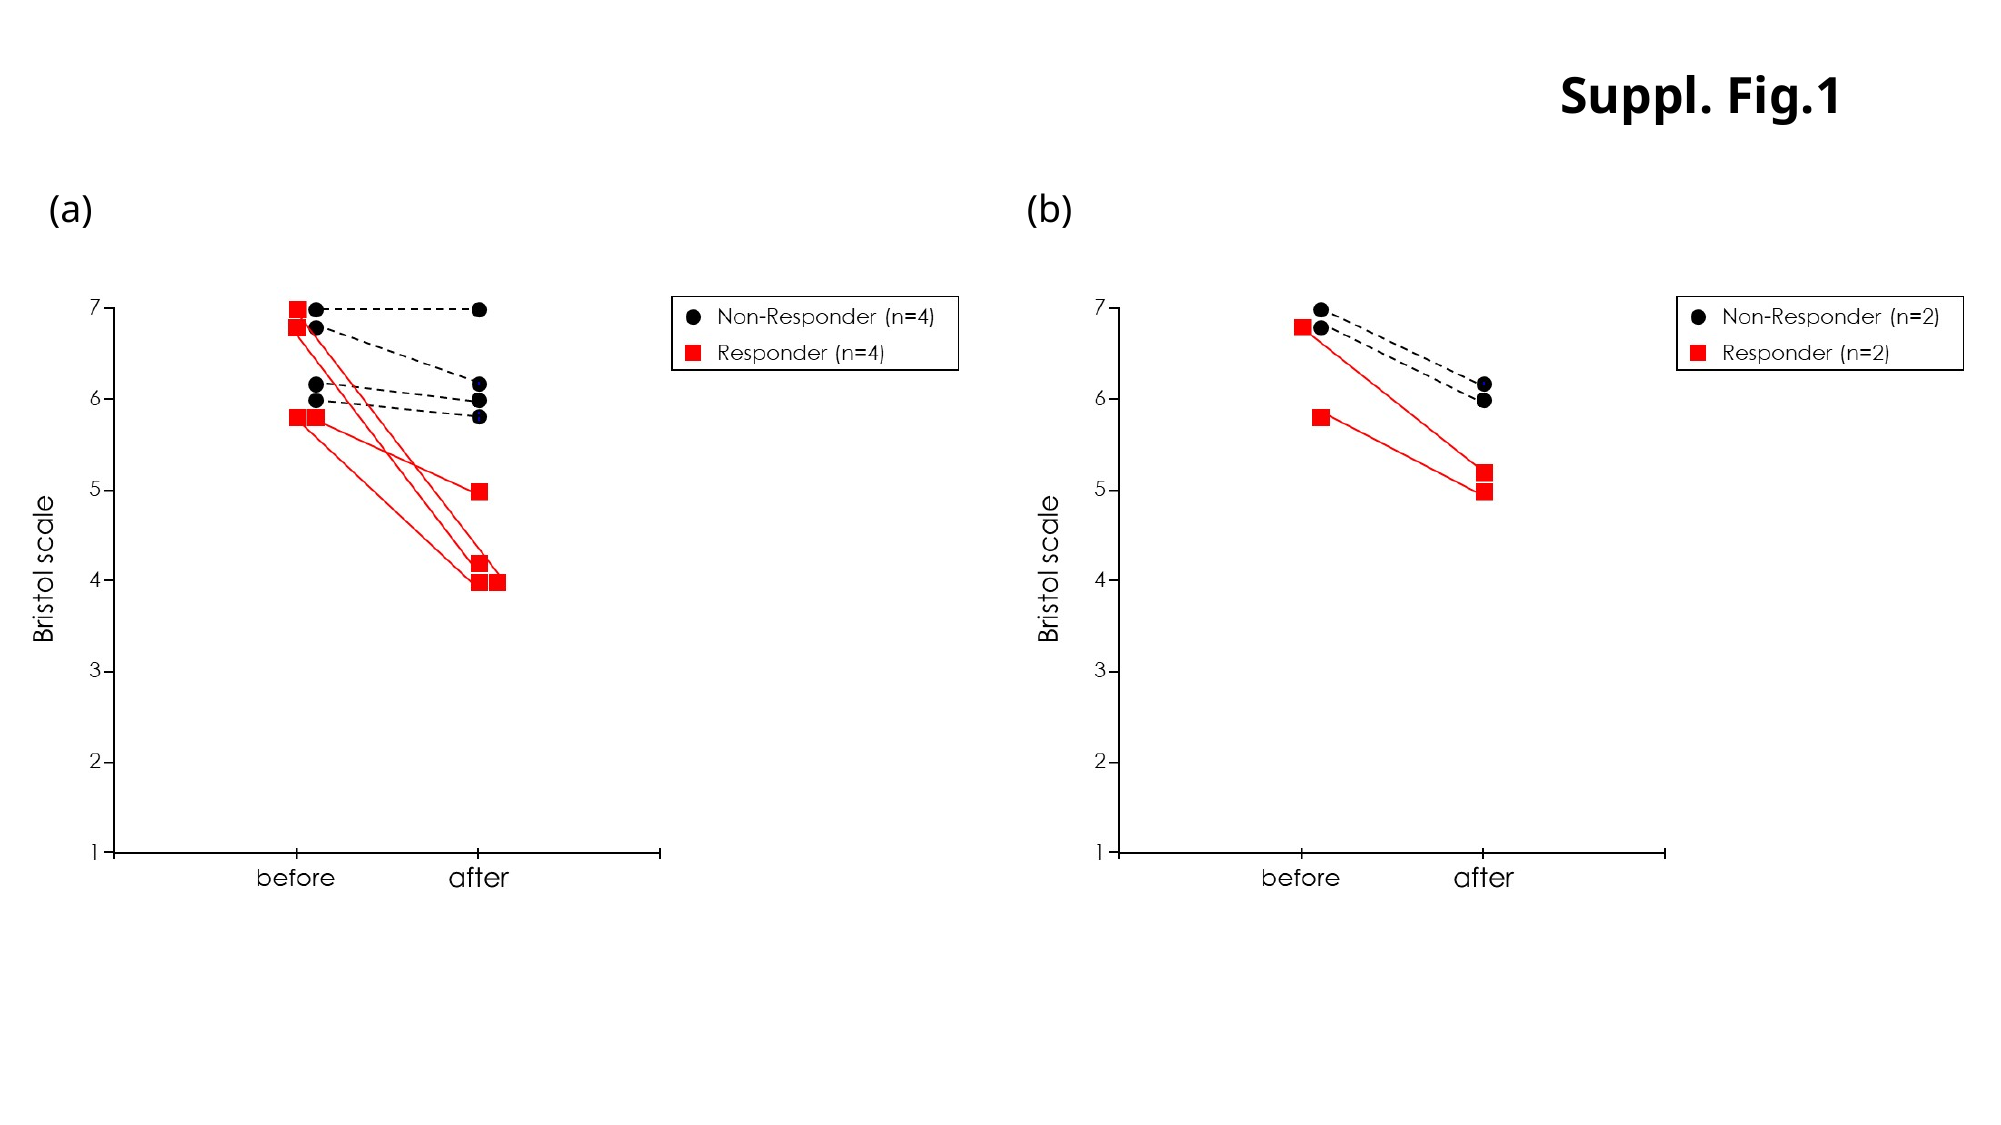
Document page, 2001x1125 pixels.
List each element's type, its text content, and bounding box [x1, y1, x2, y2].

text_box Suppl. Fig.1 [1545, 56, 1859, 132]
picture [15, 287, 959, 909]
text_box (b) [1012, 178, 1156, 238]
text_box (a) [34, 178, 179, 238]
picture [1020, 287, 1964, 909]
